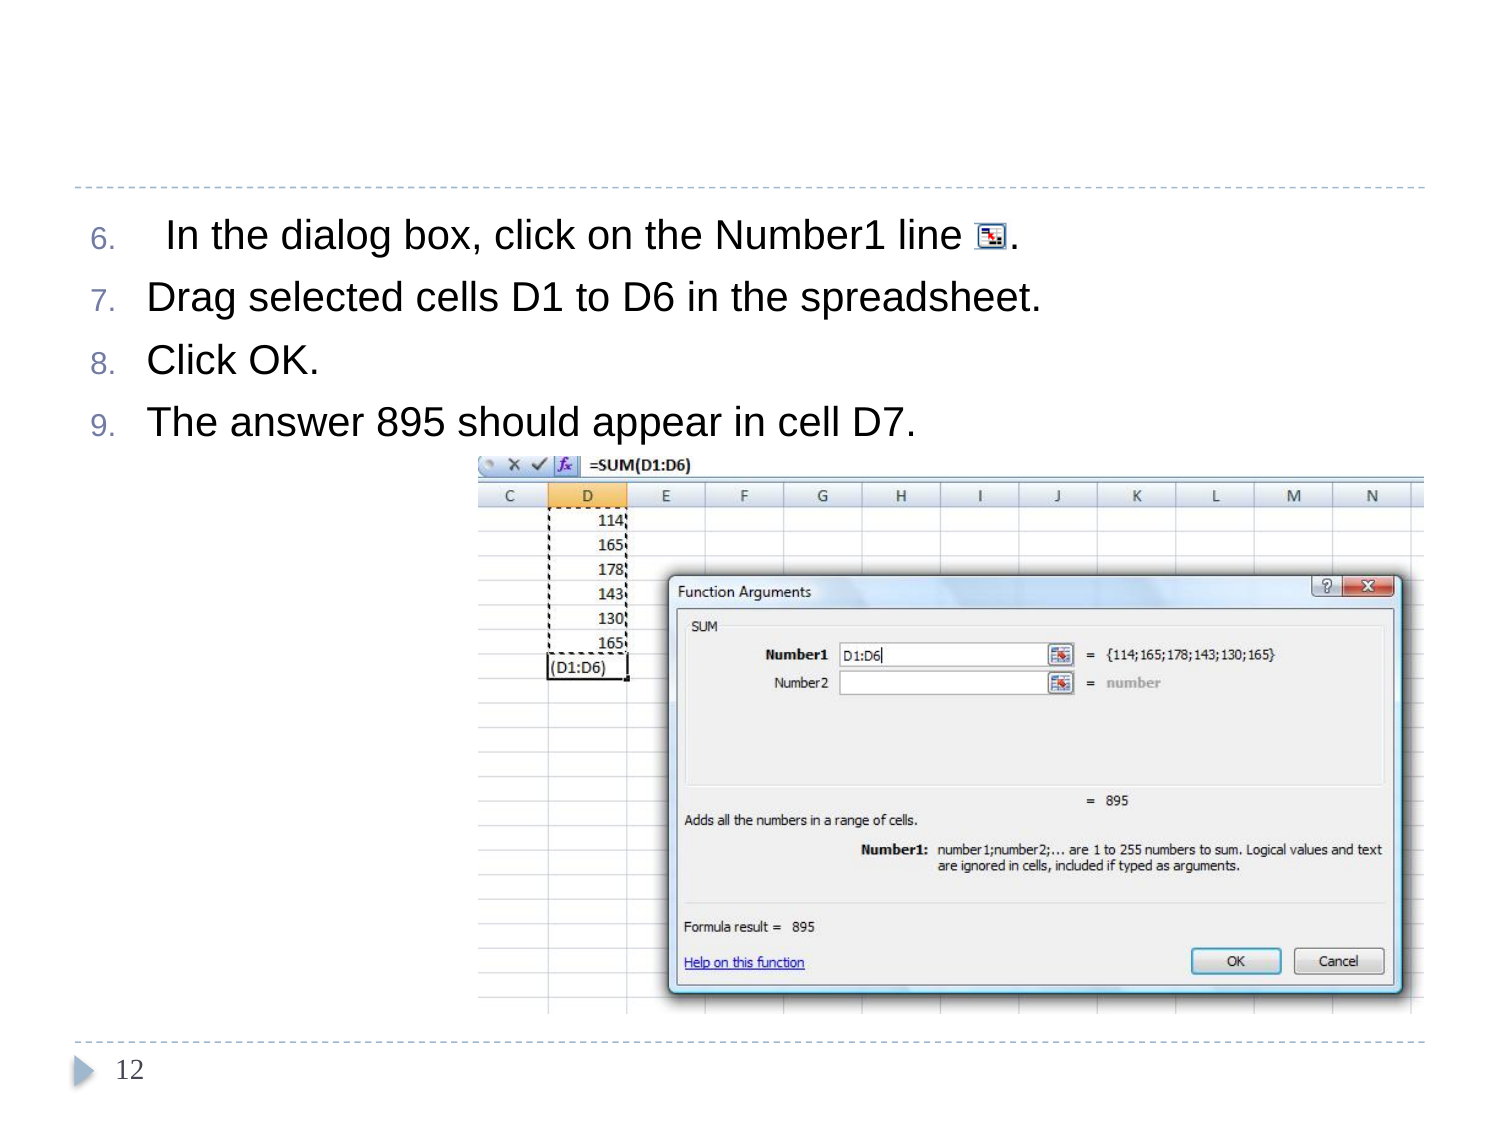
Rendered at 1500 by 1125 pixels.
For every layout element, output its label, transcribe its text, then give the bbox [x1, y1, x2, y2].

slide_number 12 [100, 1042, 426, 1103]
list In the dialog box, click on the Number1 line . Drag selected cells D1 to D6 in the spreadsheet. Click OK. The answer 895 should appear in cell D7. [74, 199, 1426, 1011]
picture [974, 219, 1013, 252]
picture [477, 455, 1425, 1014]
